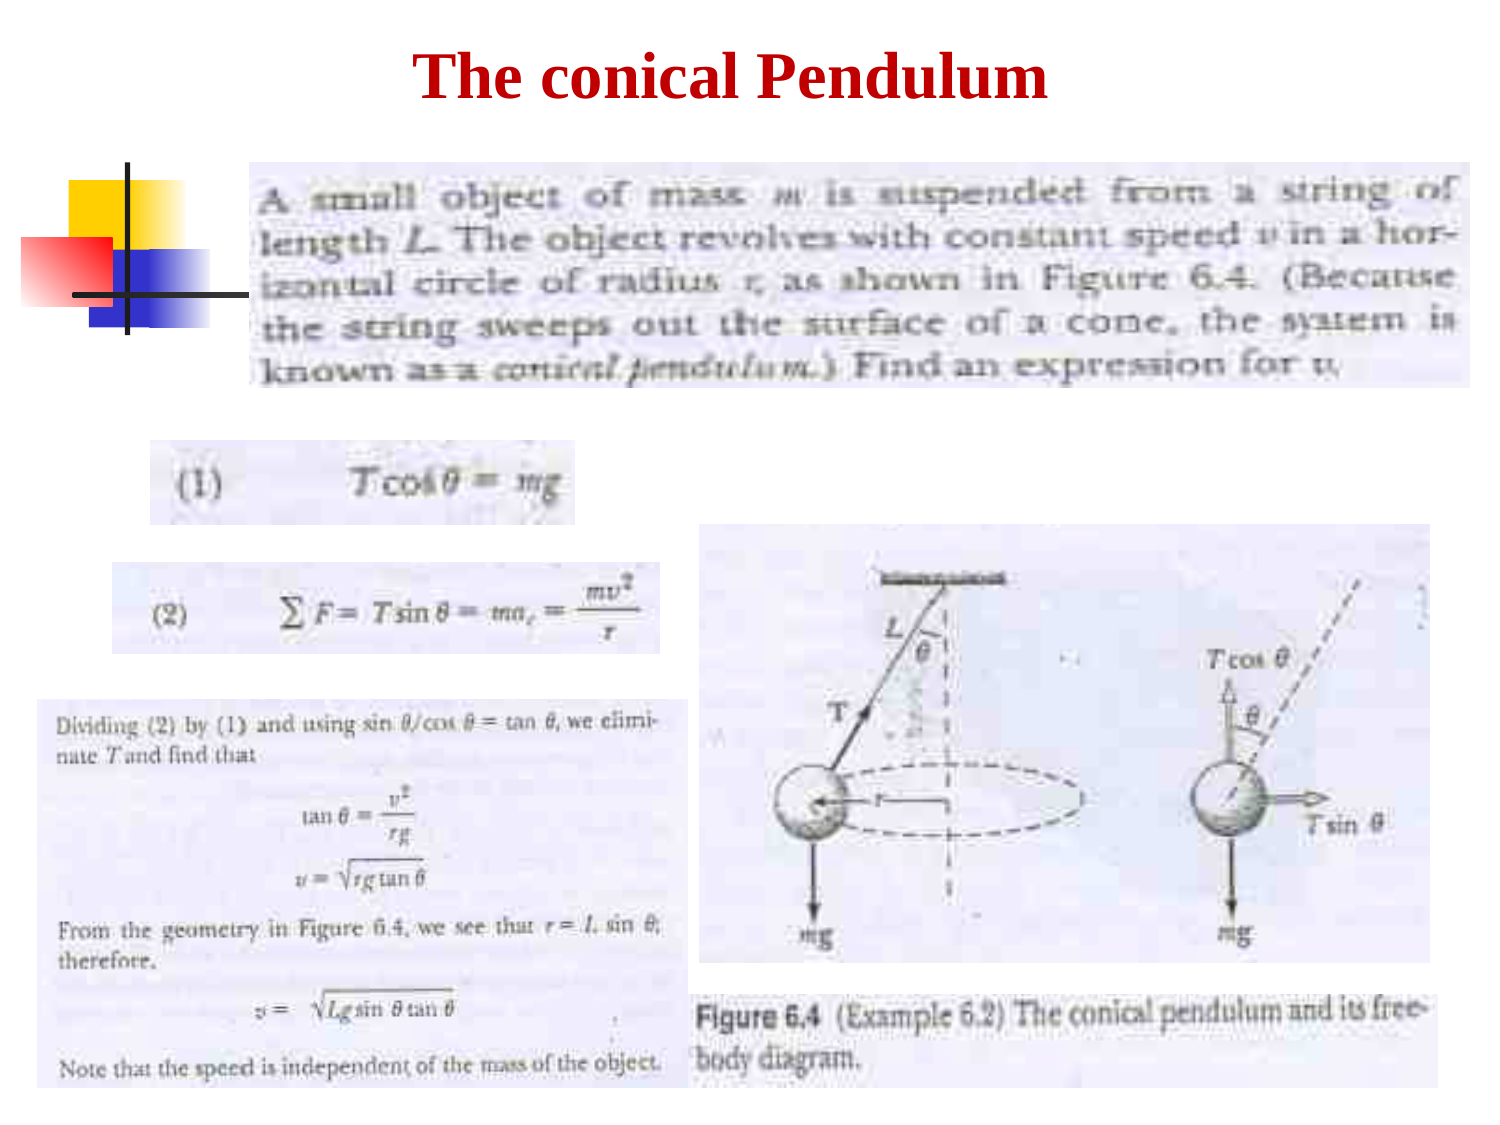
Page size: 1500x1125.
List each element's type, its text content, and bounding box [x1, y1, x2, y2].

picture [112, 562, 660, 654]
text_box The conical Pendulum [362, 24, 1100, 120]
picture [149, 440, 576, 526]
picture [249, 162, 1470, 388]
picture [699, 524, 1431, 963]
picture [37, 699, 1438, 1088]
